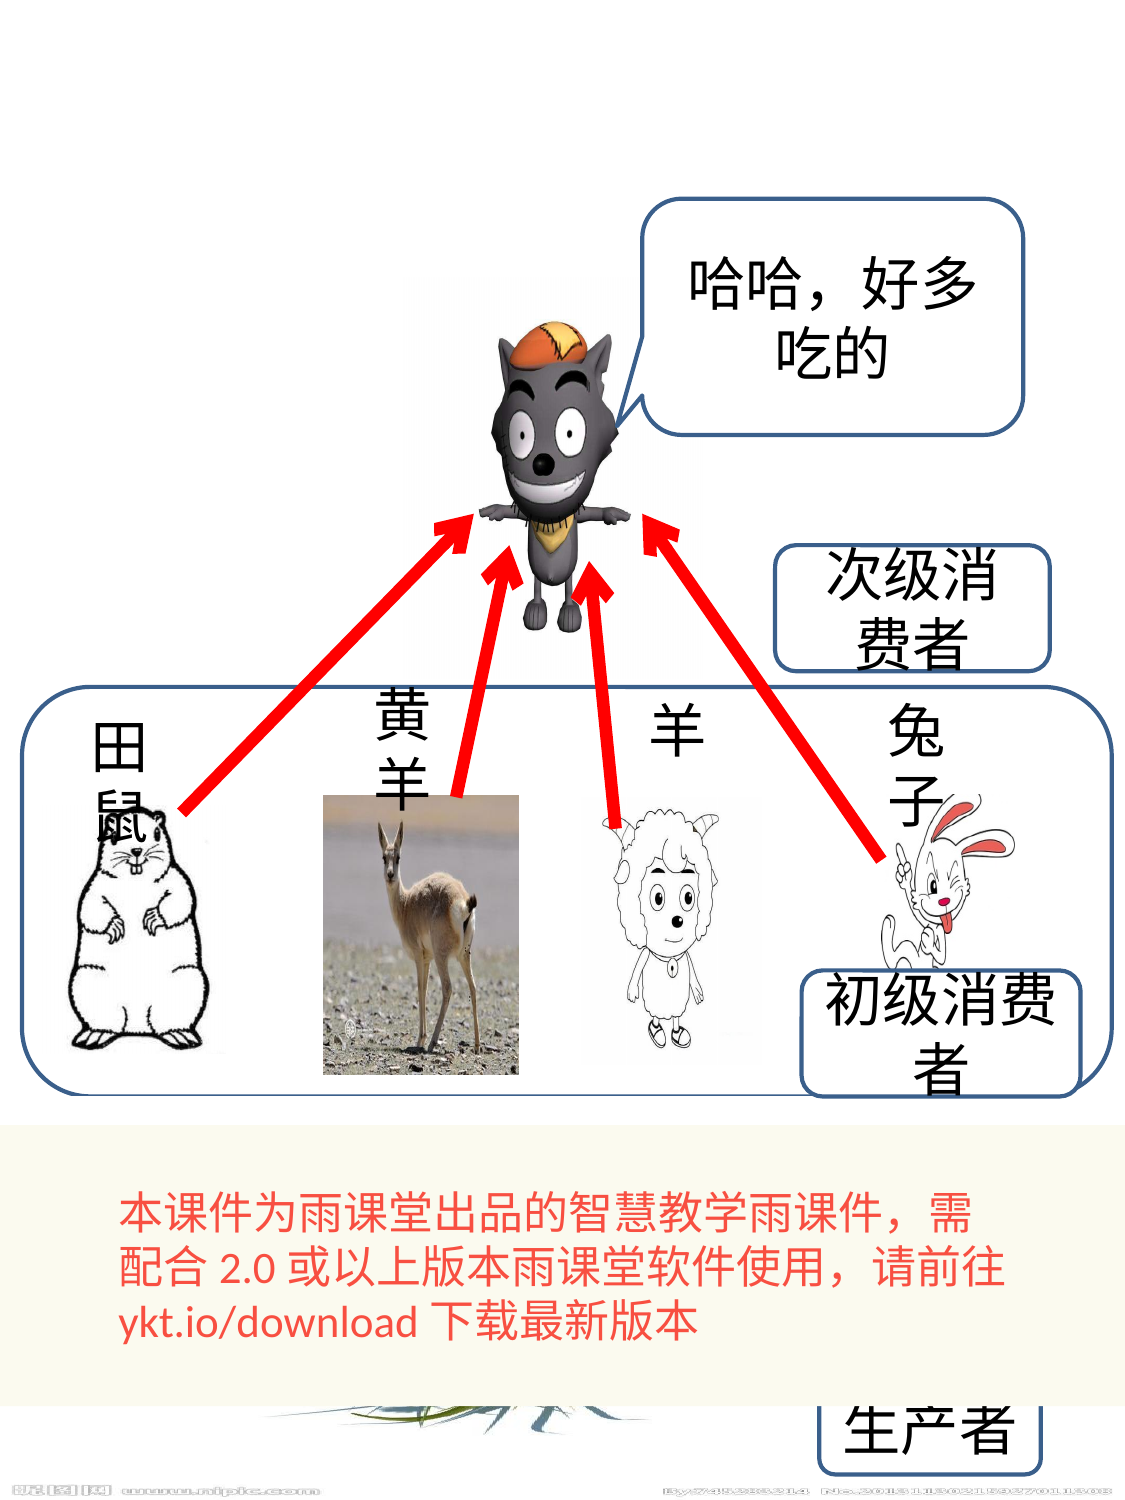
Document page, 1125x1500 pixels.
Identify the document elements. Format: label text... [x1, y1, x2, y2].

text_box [181, 513, 475, 814]
picture [0, 1096, 1125, 1500]
text_box 兔子 [885, 686, 1015, 794]
picture [881, 794, 1015, 1015]
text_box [641, 513, 882, 861]
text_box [588, 560, 616, 829]
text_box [455, 544, 510, 798]
text_box 哈哈，好多吃的 [640, 196, 1026, 438]
picture [39, 804, 226, 1054]
text_box [885, 684, 1114, 1089]
text_box 初级消费者 [799, 968, 1083, 1094]
text_box [19, 684, 876, 1094]
text_box 田鼠 [75, 702, 176, 803]
picture [323, 795, 519, 1075]
picture [402, 277, 705, 679]
text_box 次级消费者 [885, 543, 1052, 674]
picture [581, 796, 764, 1066]
